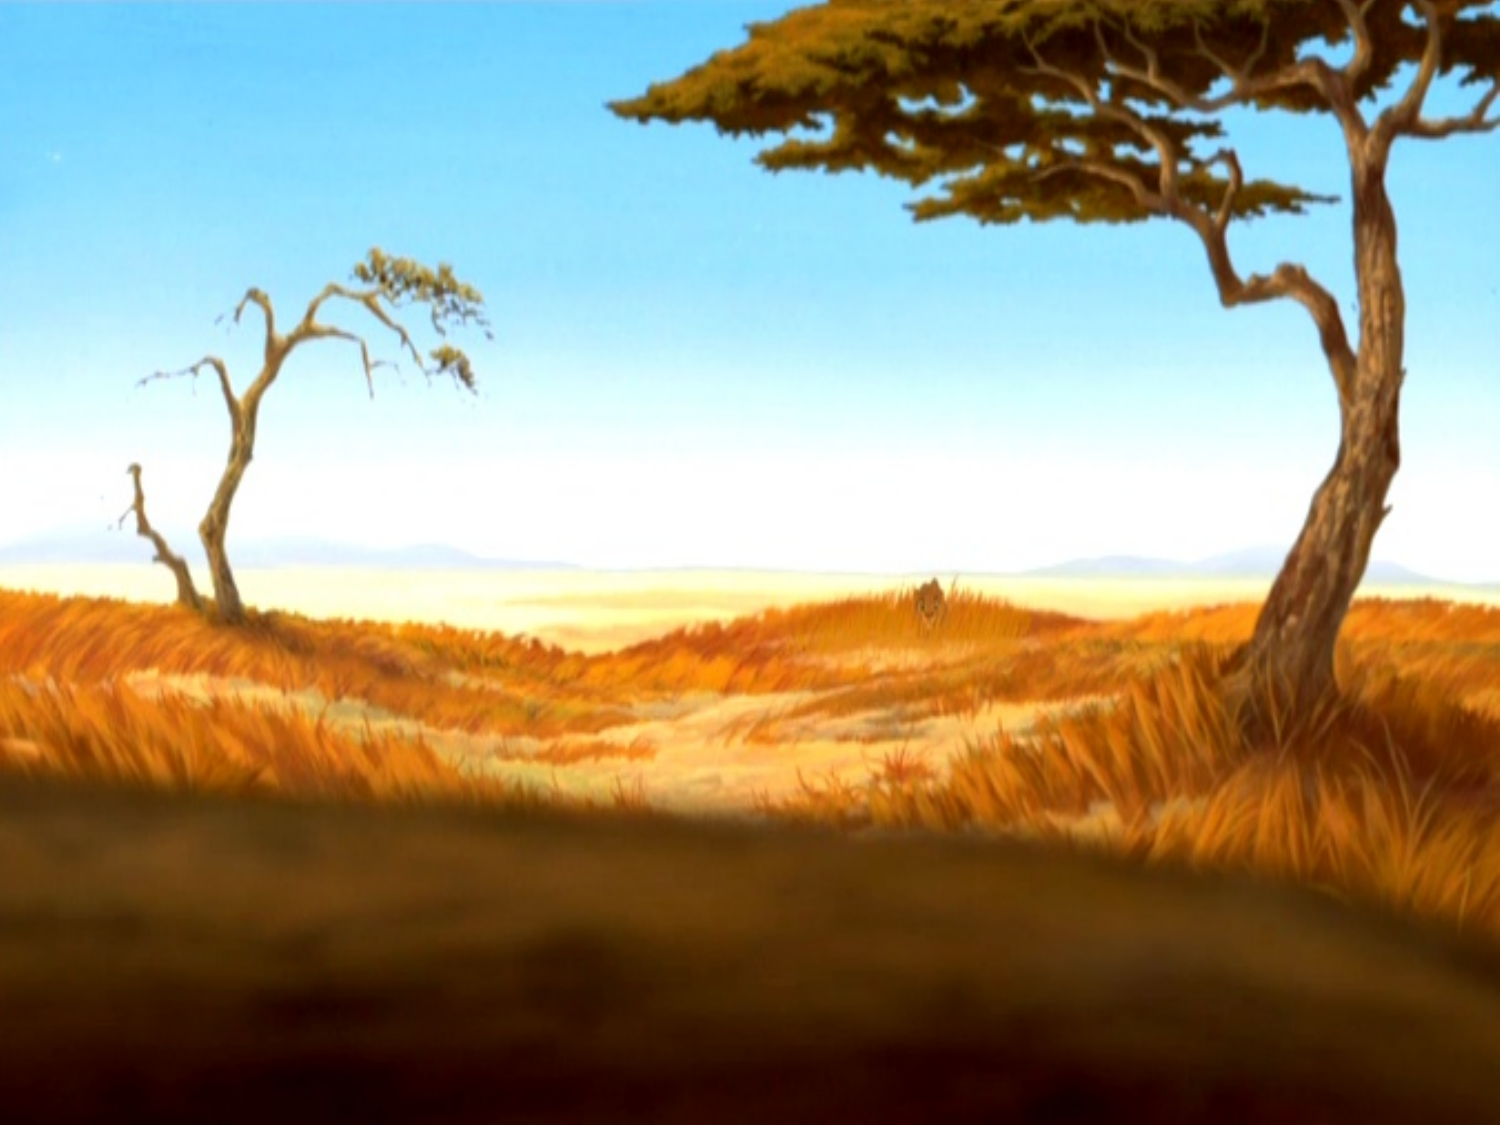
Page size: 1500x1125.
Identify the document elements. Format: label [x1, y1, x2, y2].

list [0, 0, 1500, 1125]
